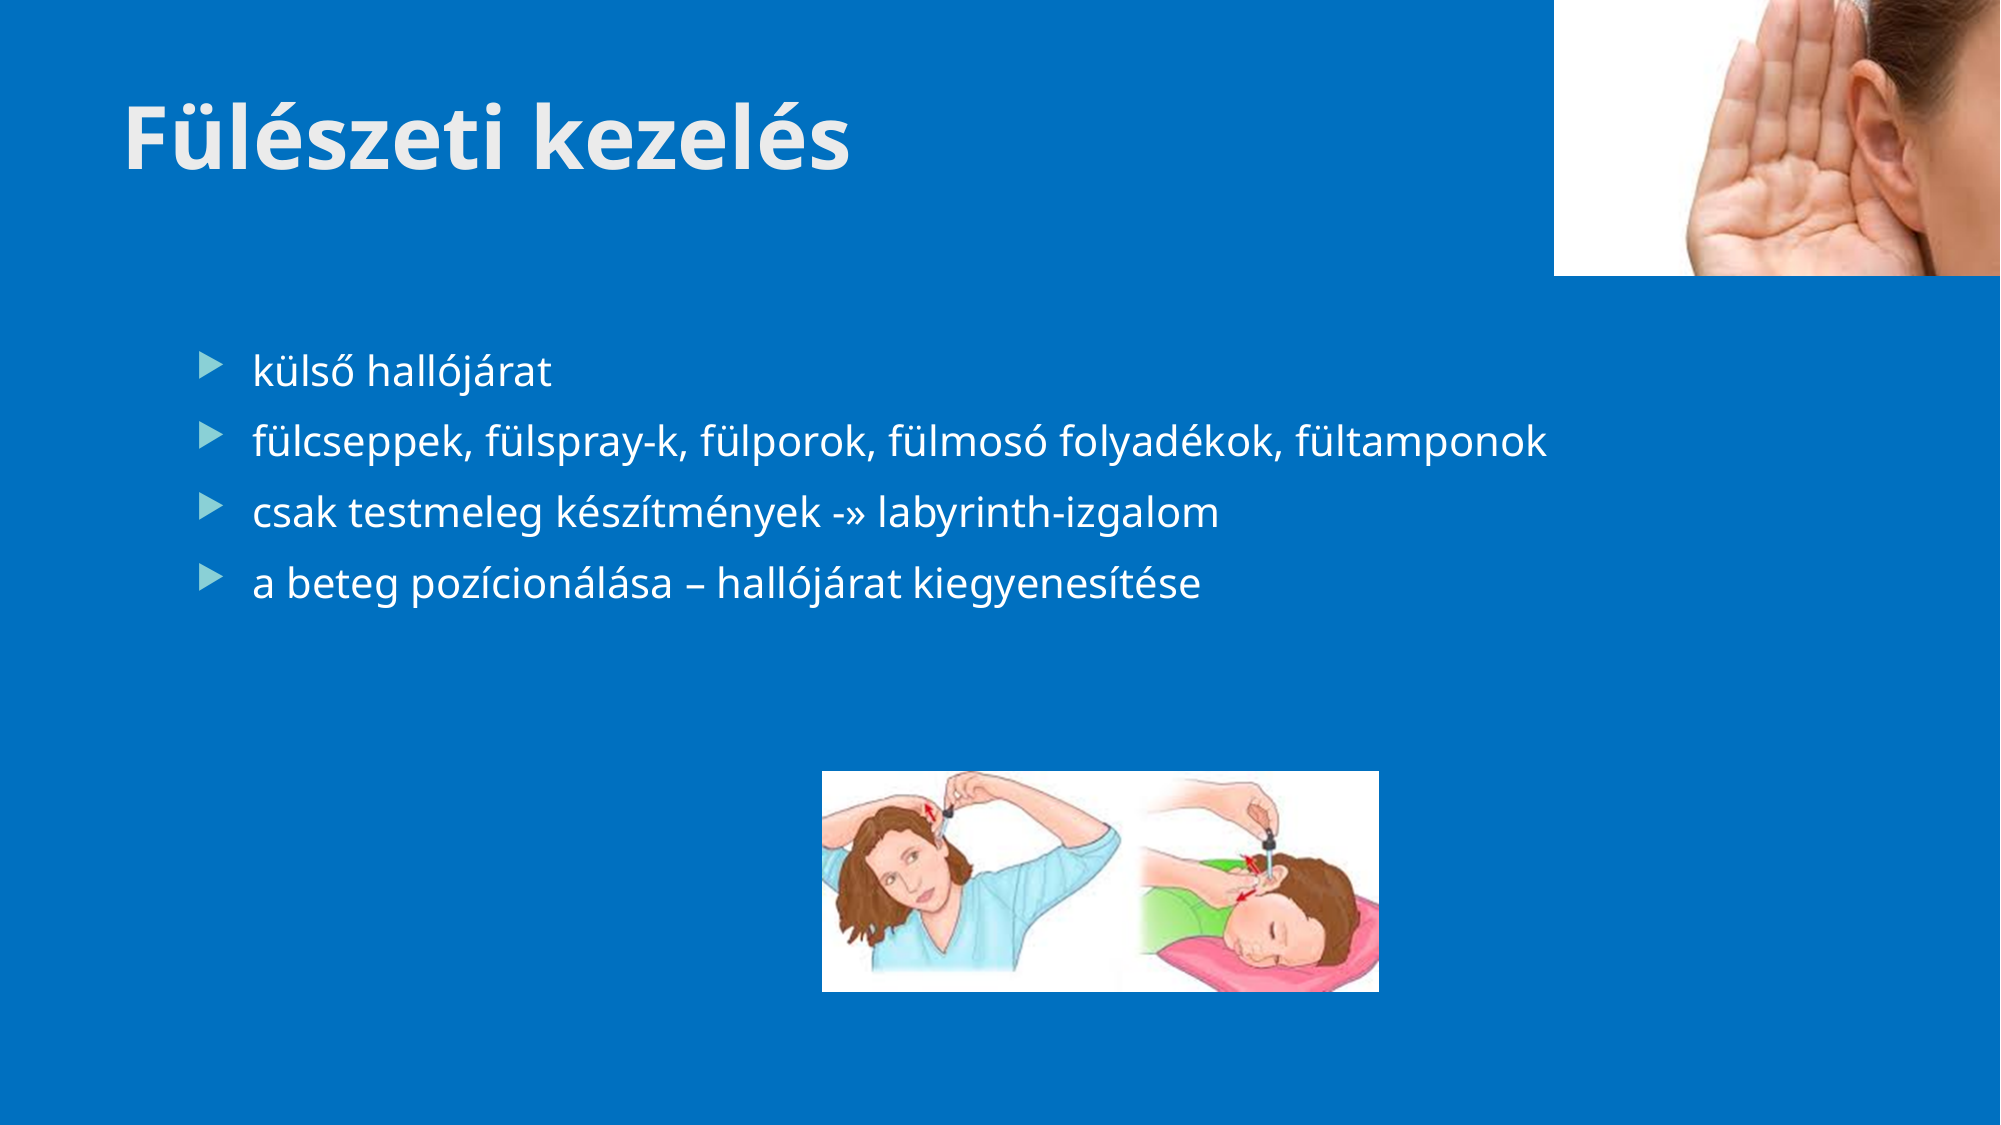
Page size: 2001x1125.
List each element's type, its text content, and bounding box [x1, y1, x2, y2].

title Fülészeti kezelés [106, 74, 1649, 304]
picture [1554, 0, 2000, 277]
list külső hallójárat fülcseppek, fülspray-k, fülporok, fülmosó folyadékok, fültamponok csak testmeleg készítmények -» labyrinth-izgalom a beteg pozícionálása – hallójárat kiegyenesítése [181, 336, 1649, 1025]
picture [822, 770, 1379, 992]
